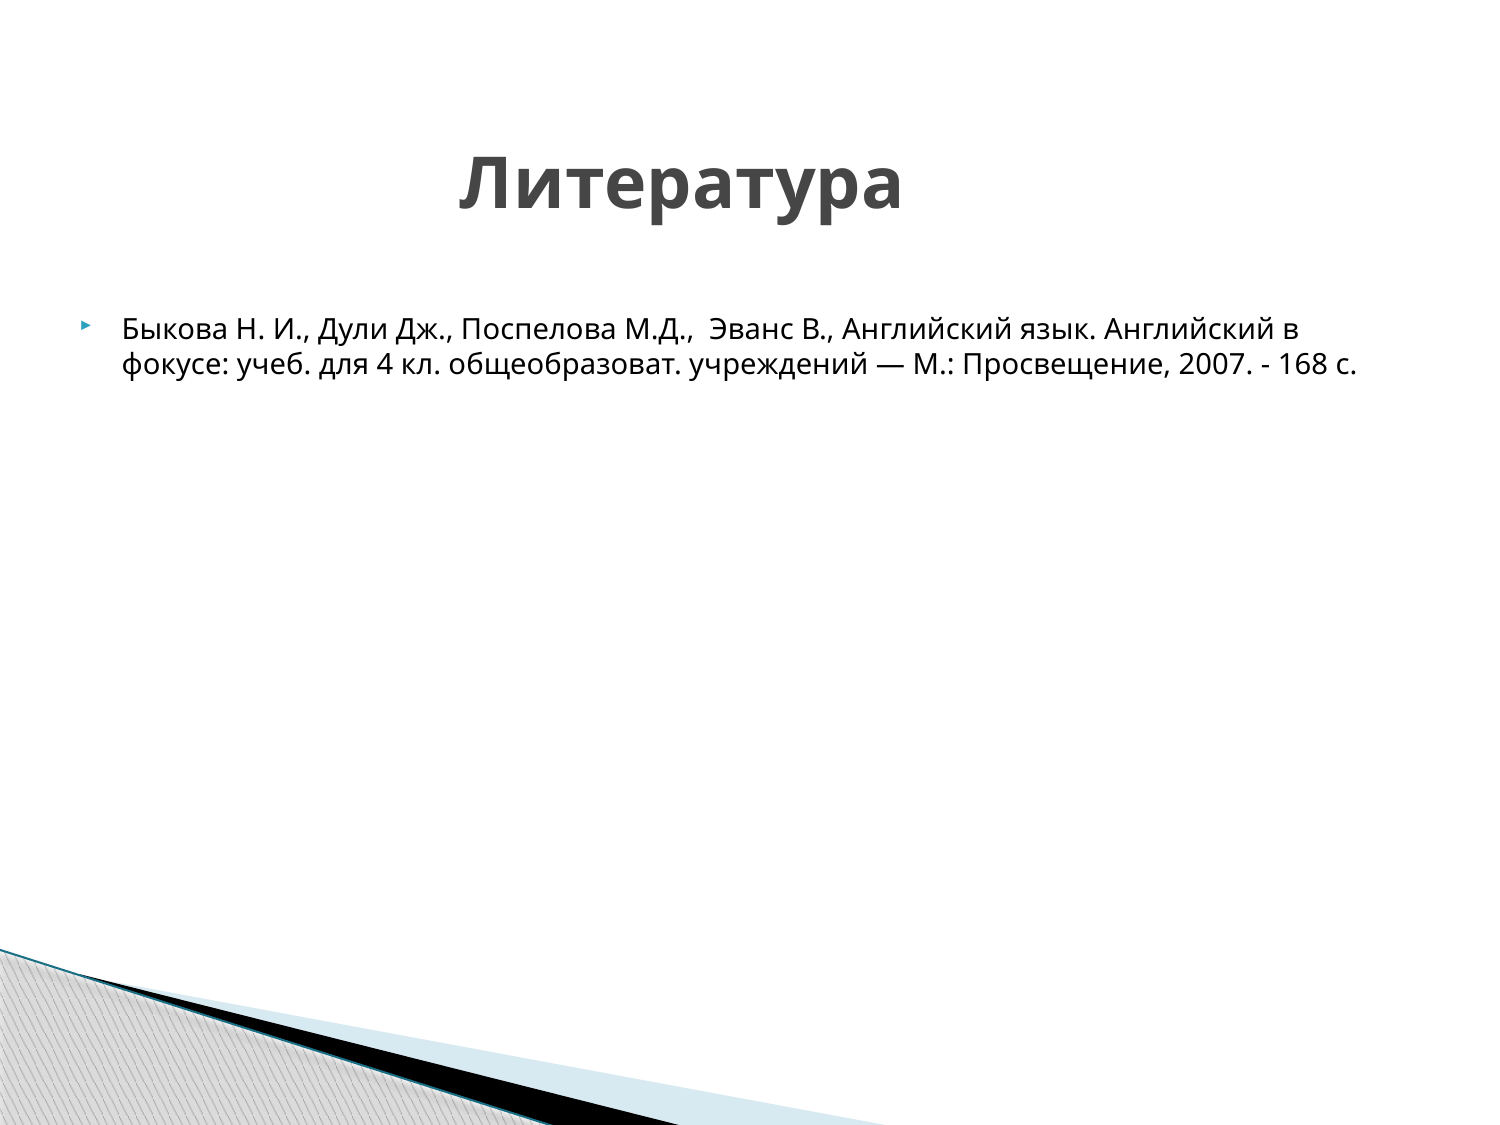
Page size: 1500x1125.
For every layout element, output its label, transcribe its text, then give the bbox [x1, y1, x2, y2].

list Быкова Н. И., Дули Дж., Поспелова М.Д., Эванс В., Английский язык. Английский в фокусе: учеб. для 4 кл. общеобразоват. учреждений — М.: Просвещение, 2007. - 168 с. [46, 210, 1425, 551]
title Литература [70, 128, 1421, 317]
